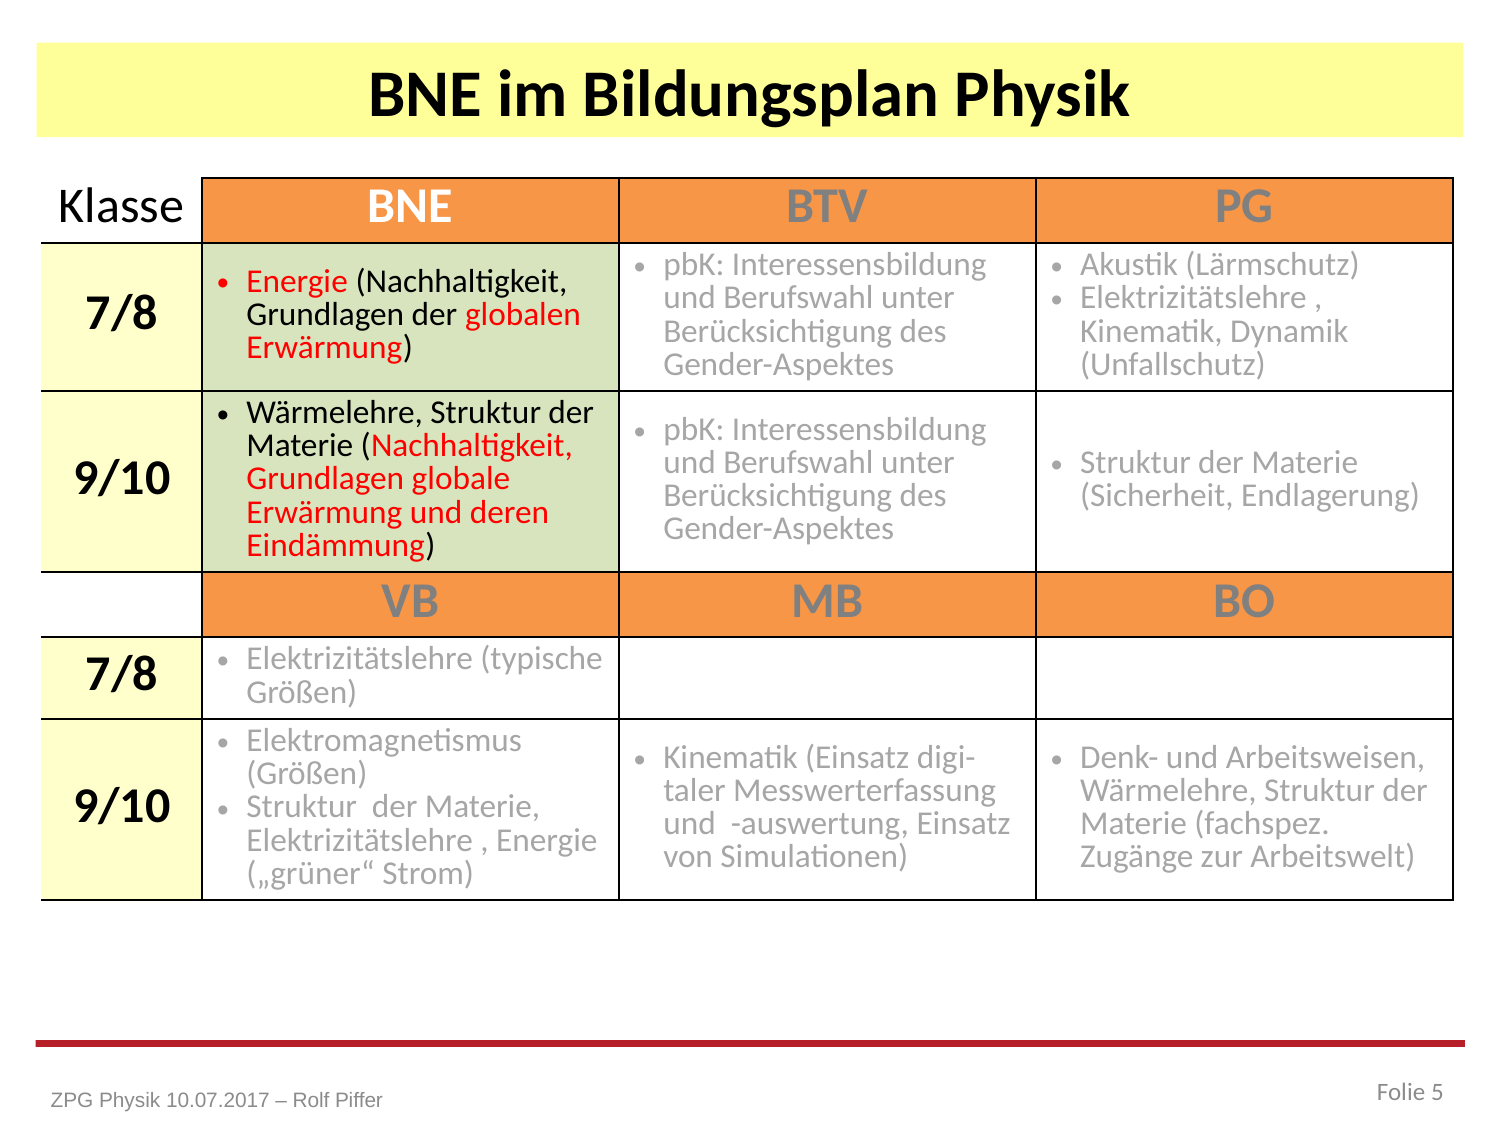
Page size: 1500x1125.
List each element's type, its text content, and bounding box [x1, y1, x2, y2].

table_cell MB [620, 573, 1035, 636]
table_cell Akustik (Lärmschutz) Elektrizitätslehre , Kinematik, Dynamik (Unfallschutz) [1037, 244, 1452, 390]
table_cell pbK: Interessensbildung und Berufswahl unter Berücksichtigung des Gender-Aspektes [620, 244, 1035, 390]
table_header BNE [203, 179, 618, 242]
title BNE im Bildungsplan Physik [41, 42, 1459, 149]
table_cell Elektrizitätslehre (typische Größen) [203, 638, 618, 718]
table_cell Kinematik (Einsatz digi-taler Messwerterfassung und -auswertung, Einsatz von Simulationen) [620, 720, 1035, 899]
table_cell Wärmelehre, Struktur der Materie (Nachhaltigkeit, Grundlagen globale Erwärmung und deren Eindämmung) [203, 392, 618, 571]
table_header BTV [620, 179, 1035, 242]
table_cell 7/8 [41, 638, 201, 718]
table_header Klasse [41, 178, 201, 242]
table_cell 7/8 [41, 244, 201, 390]
table_header PG [1037, 179, 1452, 242]
slide_number Folie 5 [1108, 1060, 1459, 1121]
table_cell Struktur der Materie (Sicherheit, Endlagerung) [1037, 392, 1452, 571]
table_cell pbK: Interessensbildung und Berufswahl unter Berücksichtigung des Gender-Aspektes [620, 392, 1035, 571]
table_cell [620, 638, 1035, 718]
table_cell 9/10 [41, 720, 201, 899]
table_cell Denk- und Arbeitsweisen, Wärmelehre, Struktur der Materie (fachspez. Zugänge zur Arbeitswelt) [1037, 720, 1452, 899]
table_cell [1037, 638, 1452, 718]
footer ZPG Physik 10.07.2017 – Rolf Piffer [35, 1069, 768, 1125]
table_cell Energie (Nachhaltigkeit, Grundlagen der globalen Erwärmung) [203, 244, 618, 390]
table_cell [41, 573, 201, 636]
table_cell BO [1037, 573, 1452, 636]
table_cell Elektromagnetismus (Größen) Struktur der Materie, Elektrizitätslehre , Energie („grüner“ Strom) [203, 720, 618, 899]
table_cell 9/10 [41, 392, 201, 571]
table_cell VB [203, 573, 618, 636]
